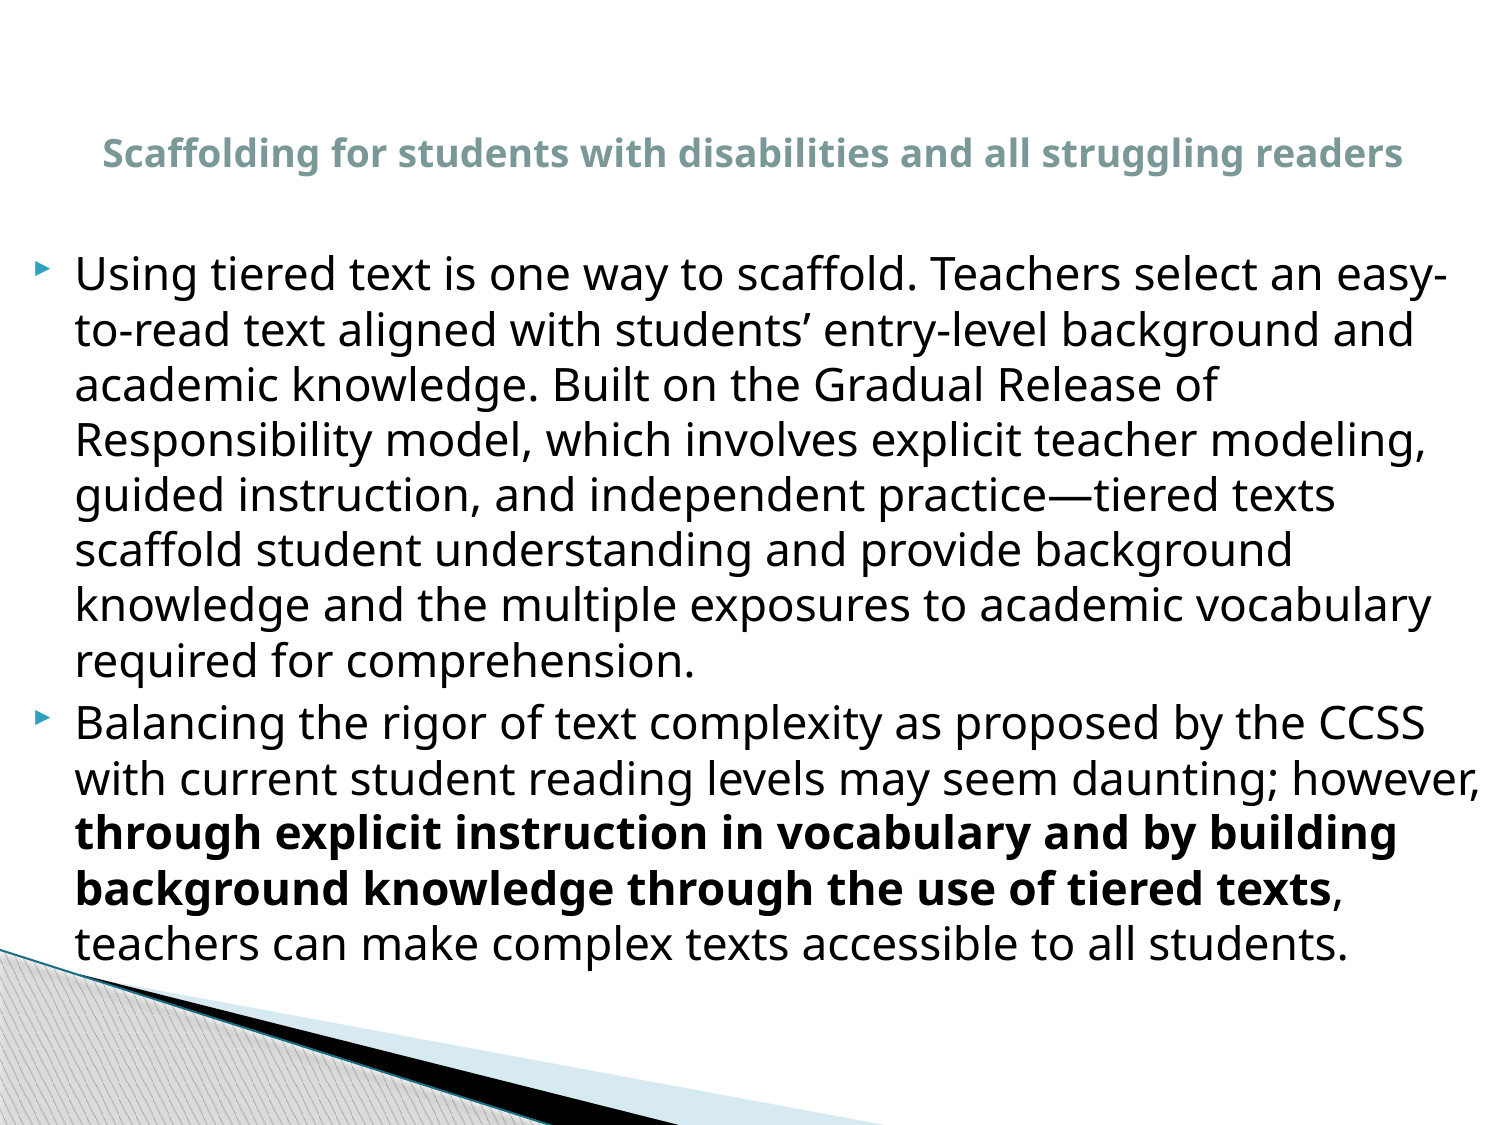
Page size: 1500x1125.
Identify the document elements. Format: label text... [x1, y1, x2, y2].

list Using tiered text is one way to scaffold. Teachers select an easy-to-read text aligned with students’ entry-level background and academic knowledge. Built on the Gradual Release of Responsibility model, which involves explicit teacher modeling, guided instruction, and independent practice—tiered texts scaffold student understanding and provide background knowledge and the multiple exposures to academic vocabulary required for comprehension. Balancing the rigor of text complexity as proposed by the CCSS with current student reading levels may seem daunting; however, through explicit instruction in vocabulary and by building background knowledge through the use of tiered texts, teachers can make complex texts accessible to all students. [0, 237, 1500, 1025]
title Scaffolding for students with disabilities and all struggling readers [87, 99, 1438, 205]
